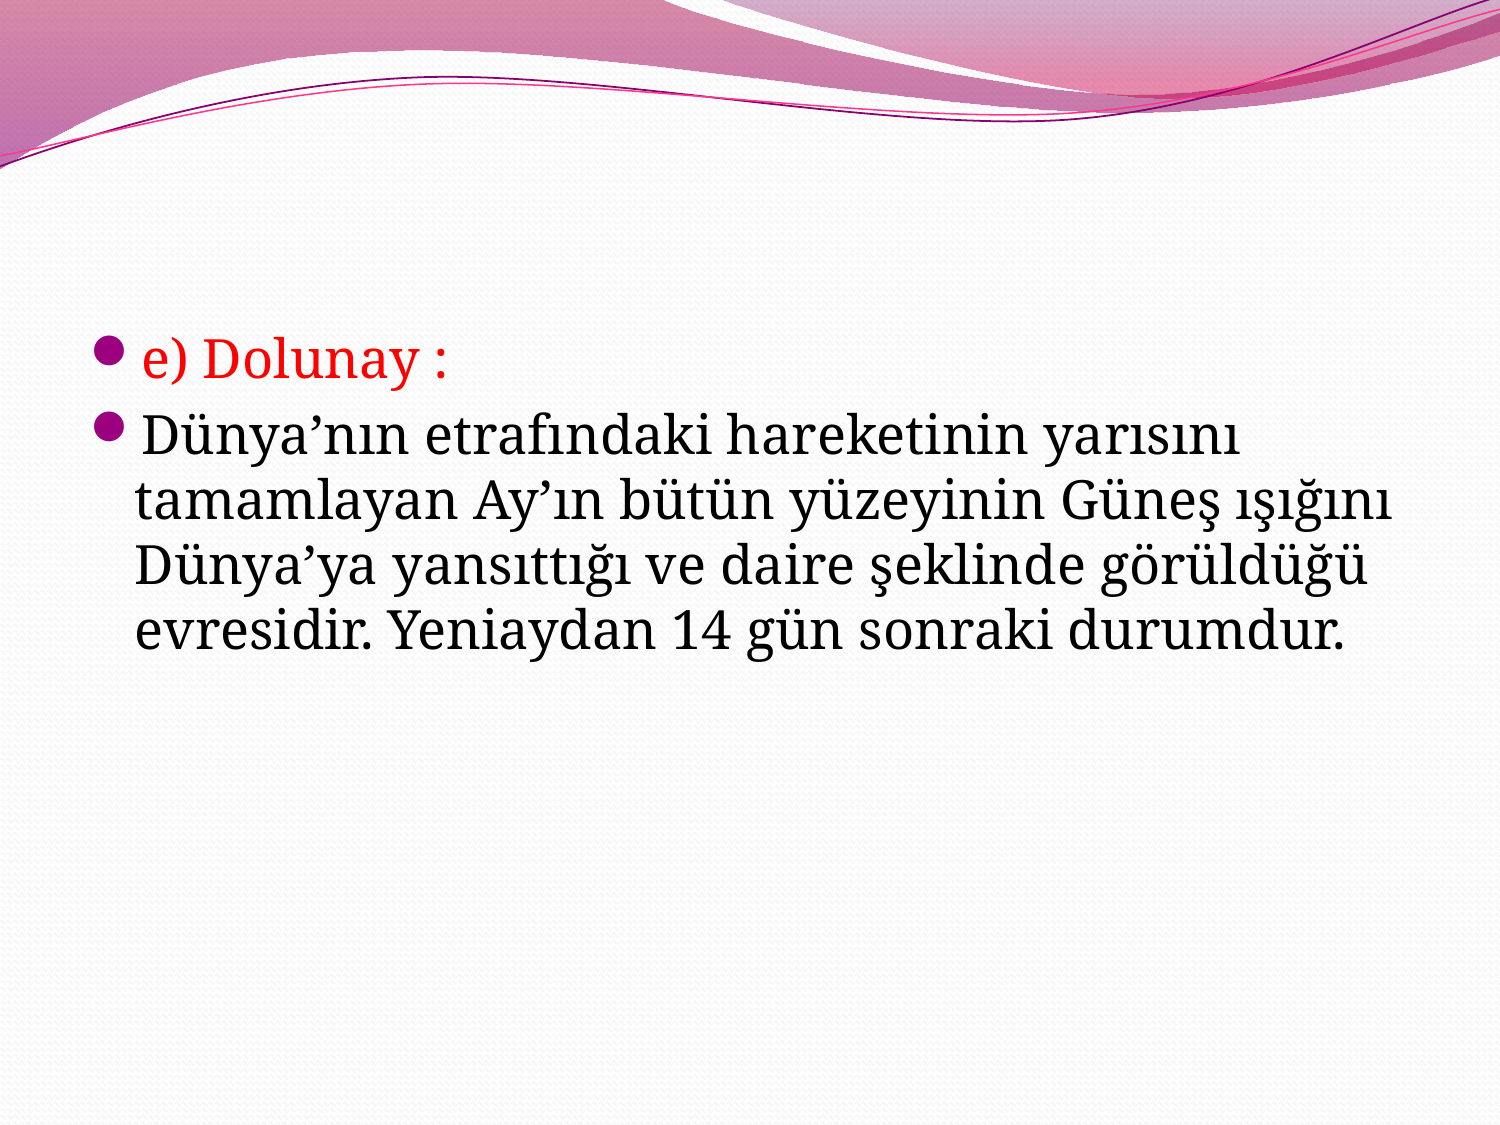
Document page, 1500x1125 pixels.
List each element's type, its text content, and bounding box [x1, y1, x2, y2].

list e) Dolunay : Dünya’nın etrafındaki hareketinin yarısını tamamlayan Ay’ın bütün yüzeyinin Güneş ışığını Dünya’ya yansıttığı ve daire şeklinde görüldüğü evresidir. Yeniaydan 14 gün sonraki durumdur. [75, 317, 1425, 1038]
